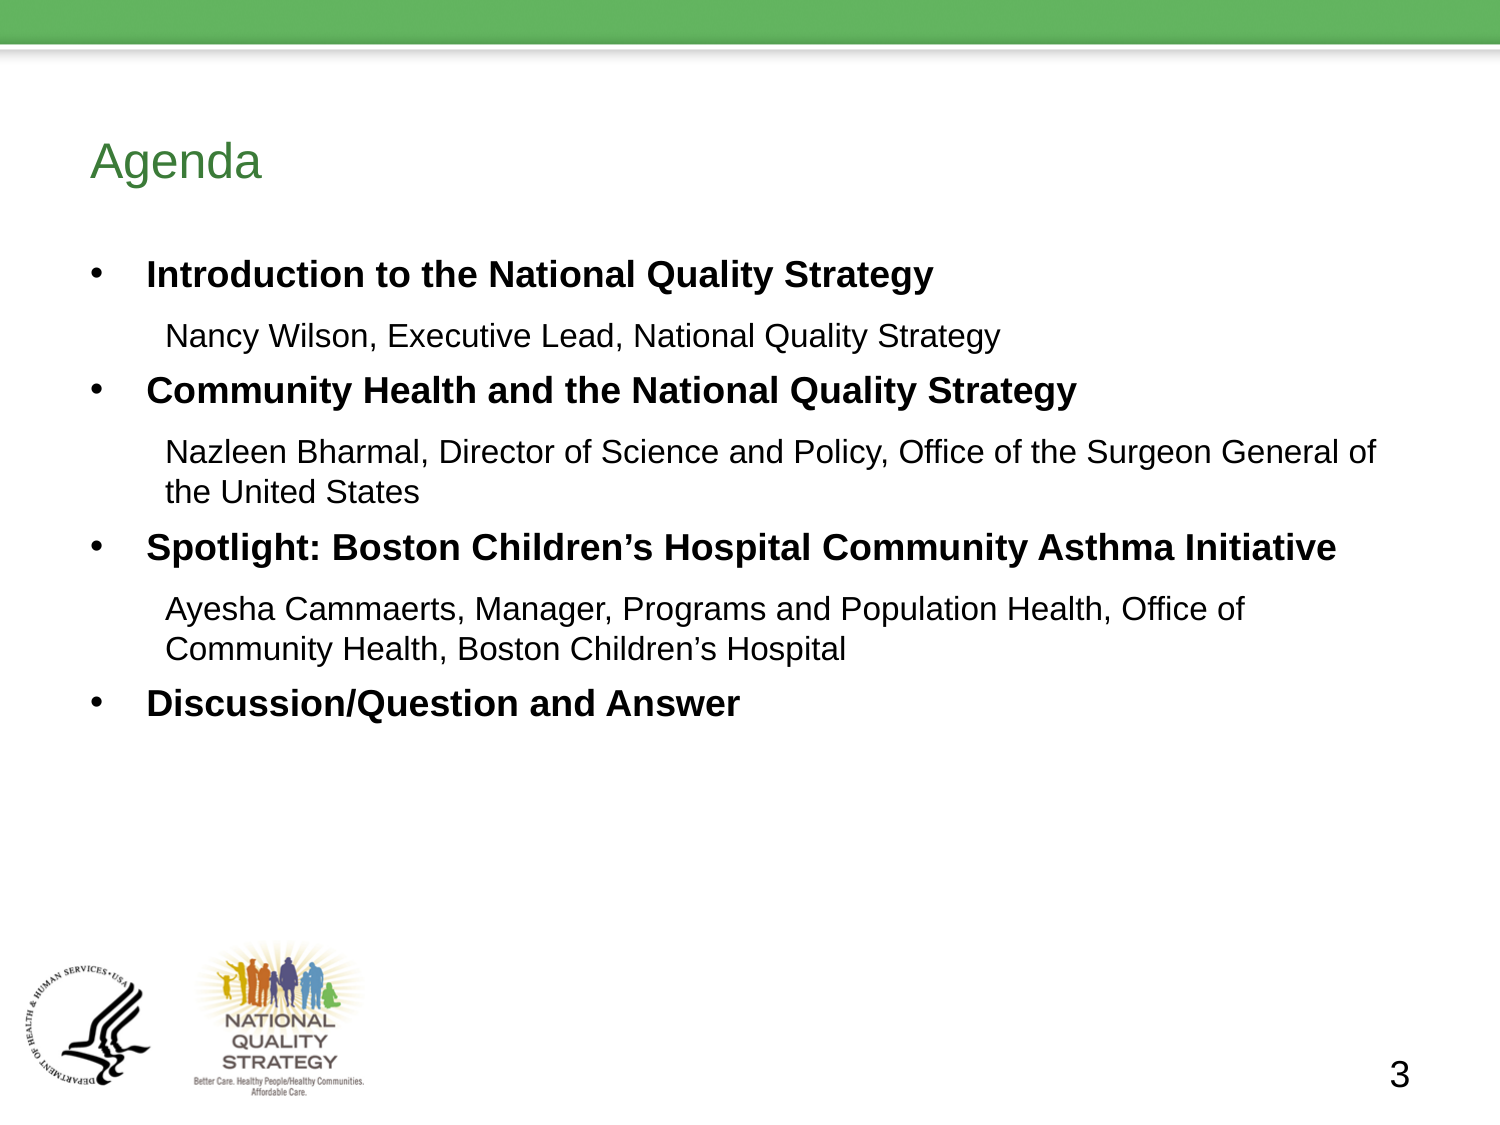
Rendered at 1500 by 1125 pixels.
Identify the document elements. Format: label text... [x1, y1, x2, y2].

picture [0, 0, 1500, 104]
title Agenda [75, 103, 1425, 213]
list Introduction to the National Quality Strategy Nancy Wilson, Executive Lead, National Quality Strategy Community Health and the National Quality Strategy Nazleen Bharmal, Director of Science and Policy, Office of the Surgeon General of the United States Spotlight: Boston Children’s Hospital Community Asthma Initiative Ayesha Cammaerts, Manager, Programs and Population Health, Office of Community Health, Boston Children’s Hospital Discussion/Question and Answer [75, 242, 1425, 892]
slide_number 3 [1074, 1042, 1425, 1103]
picture [23, 940, 365, 1101]
